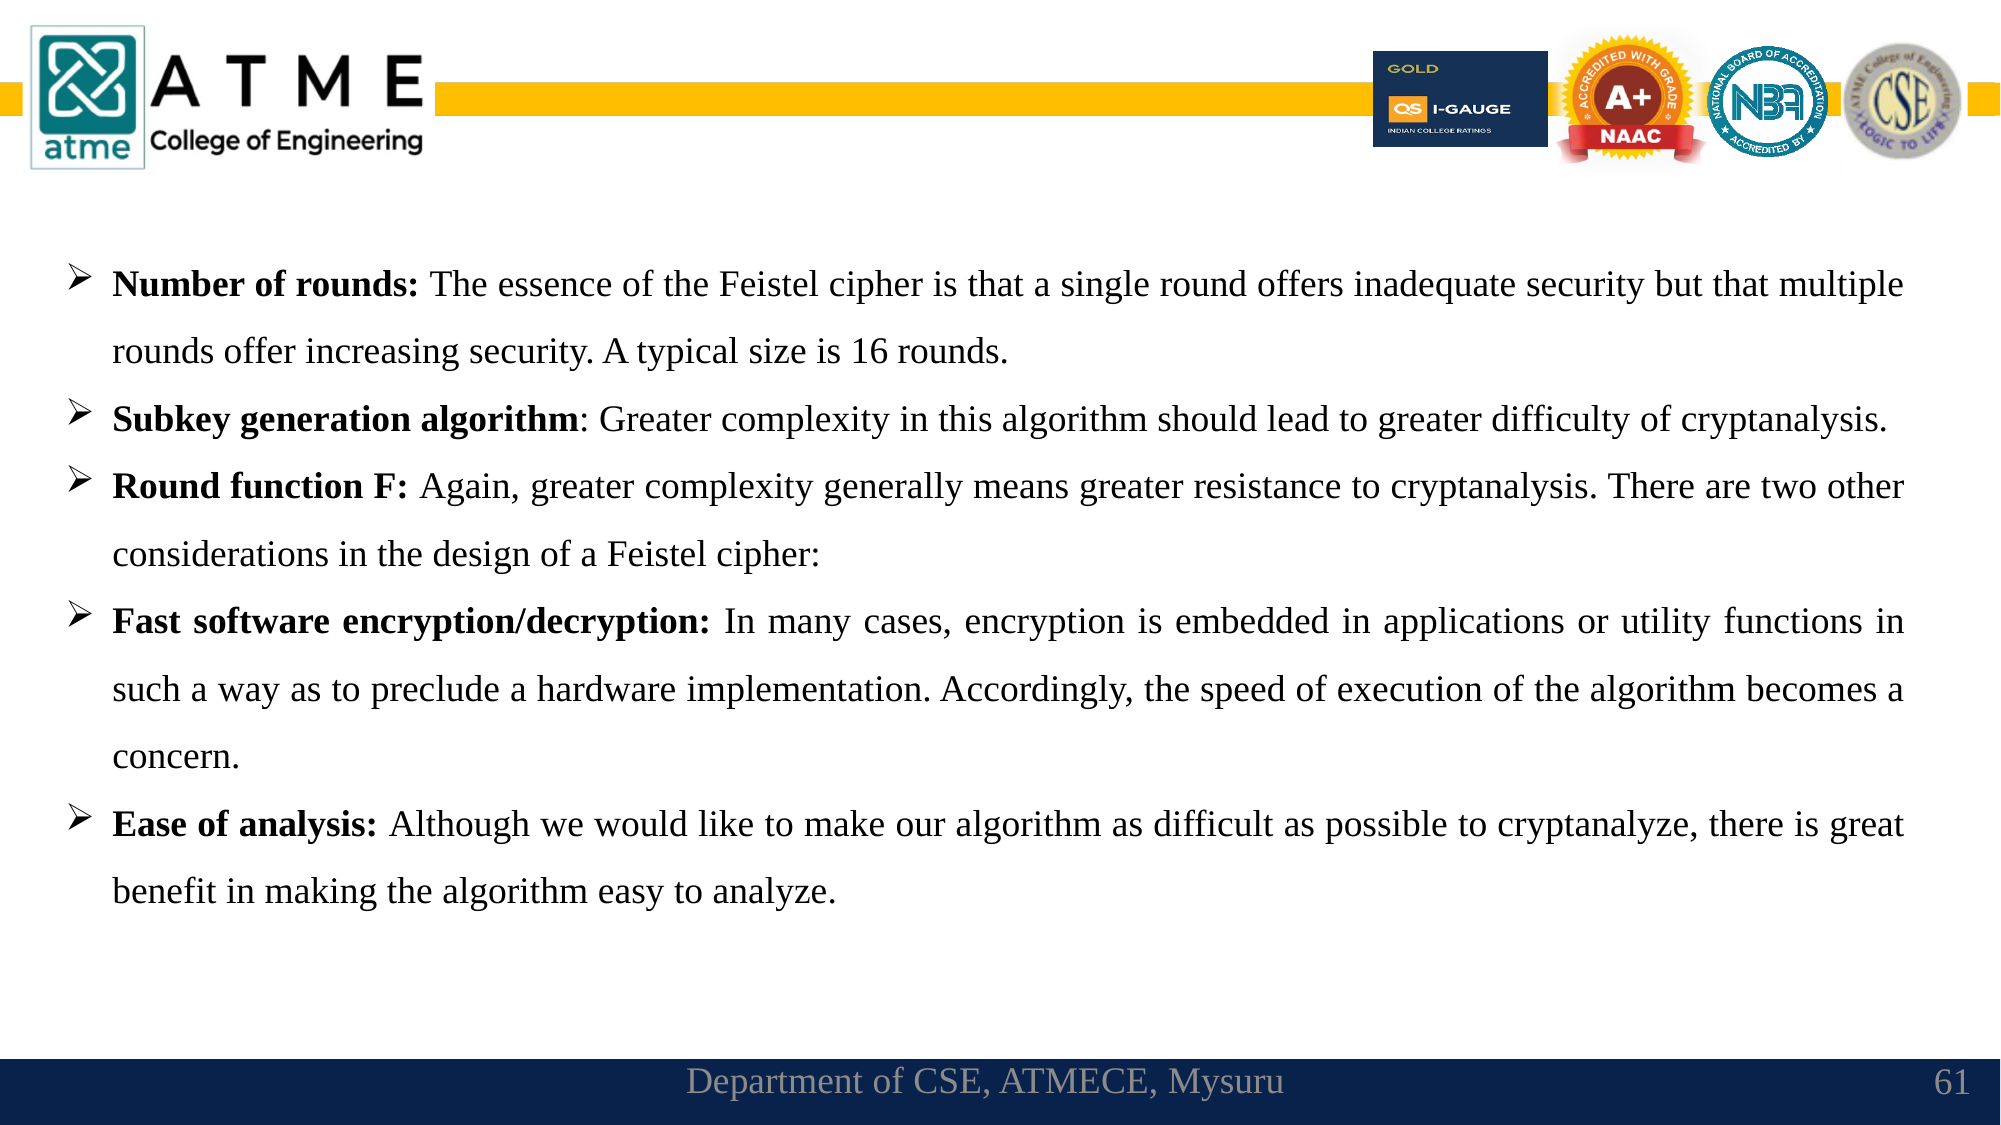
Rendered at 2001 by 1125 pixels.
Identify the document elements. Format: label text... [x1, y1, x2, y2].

picture [0, 1059, 2001, 1125]
picture [1840, 26, 1968, 176]
footer Department of CSE, ATMECE, Mysuru [501, 1056, 1470, 1102]
text_box Number of rounds: The essence of the Feistel cipher is that a single round offers inadequate security but that multiple rounds offer increasing security. A typical size is 16 rounds. Subkey generation algorithm: Greater complexity in this algorithm should lead to greater difficulty of cryptanalysis. Round function F: Again, greater complexity generally means greater resistance to cryptanalysis. There are two other considerations in the design of a Feistel cipher: Fast software encryption/decryption: In many cases, encryption is embedded in applications or utility functions in such a way as to preclude a hardware implementation. Accordingly, the speed of execution of the algorithm becomes a concern. Ease of analysis: Although we would like to make our algorithm as difficult as possible to cryptanalyze, there is great benefit in making the algorithm easy to analyze. [50, 184, 1922, 919]
picture [22, 15, 435, 178]
picture [1373, 20, 1828, 180]
slide_number 61 [1511, 1057, 1972, 1103]
